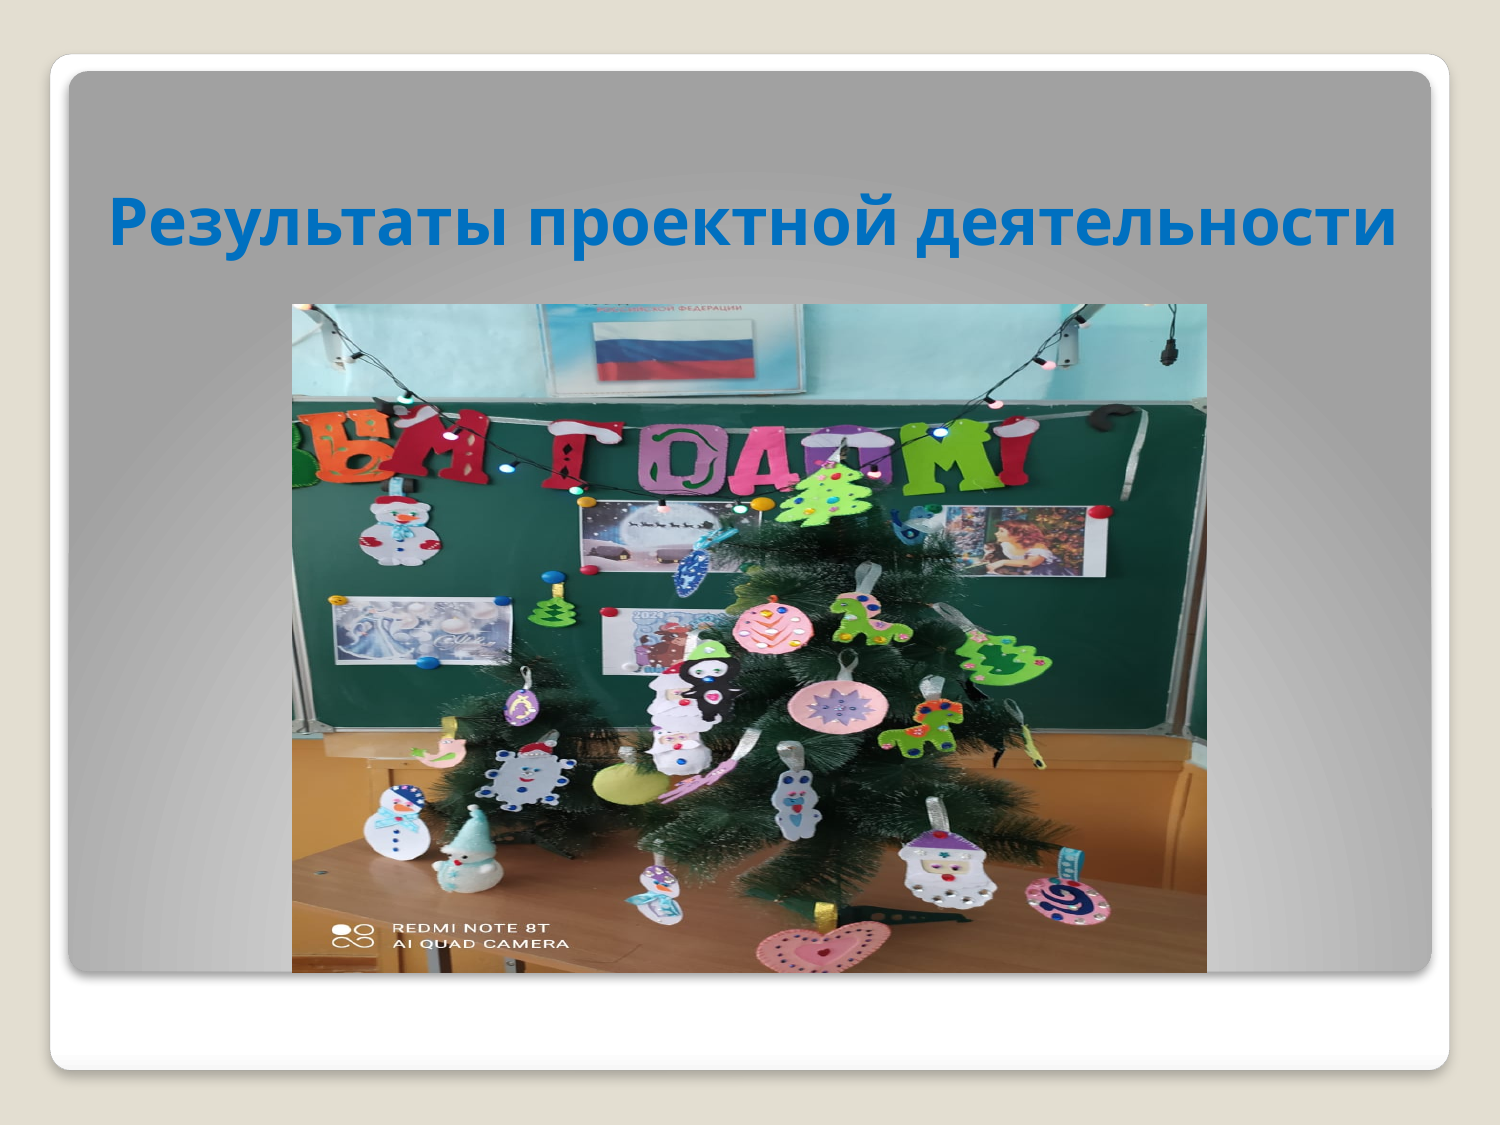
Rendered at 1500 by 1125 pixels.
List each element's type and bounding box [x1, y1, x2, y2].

list [82, 86, 1425, 774]
picture [292, 304, 1208, 973]
